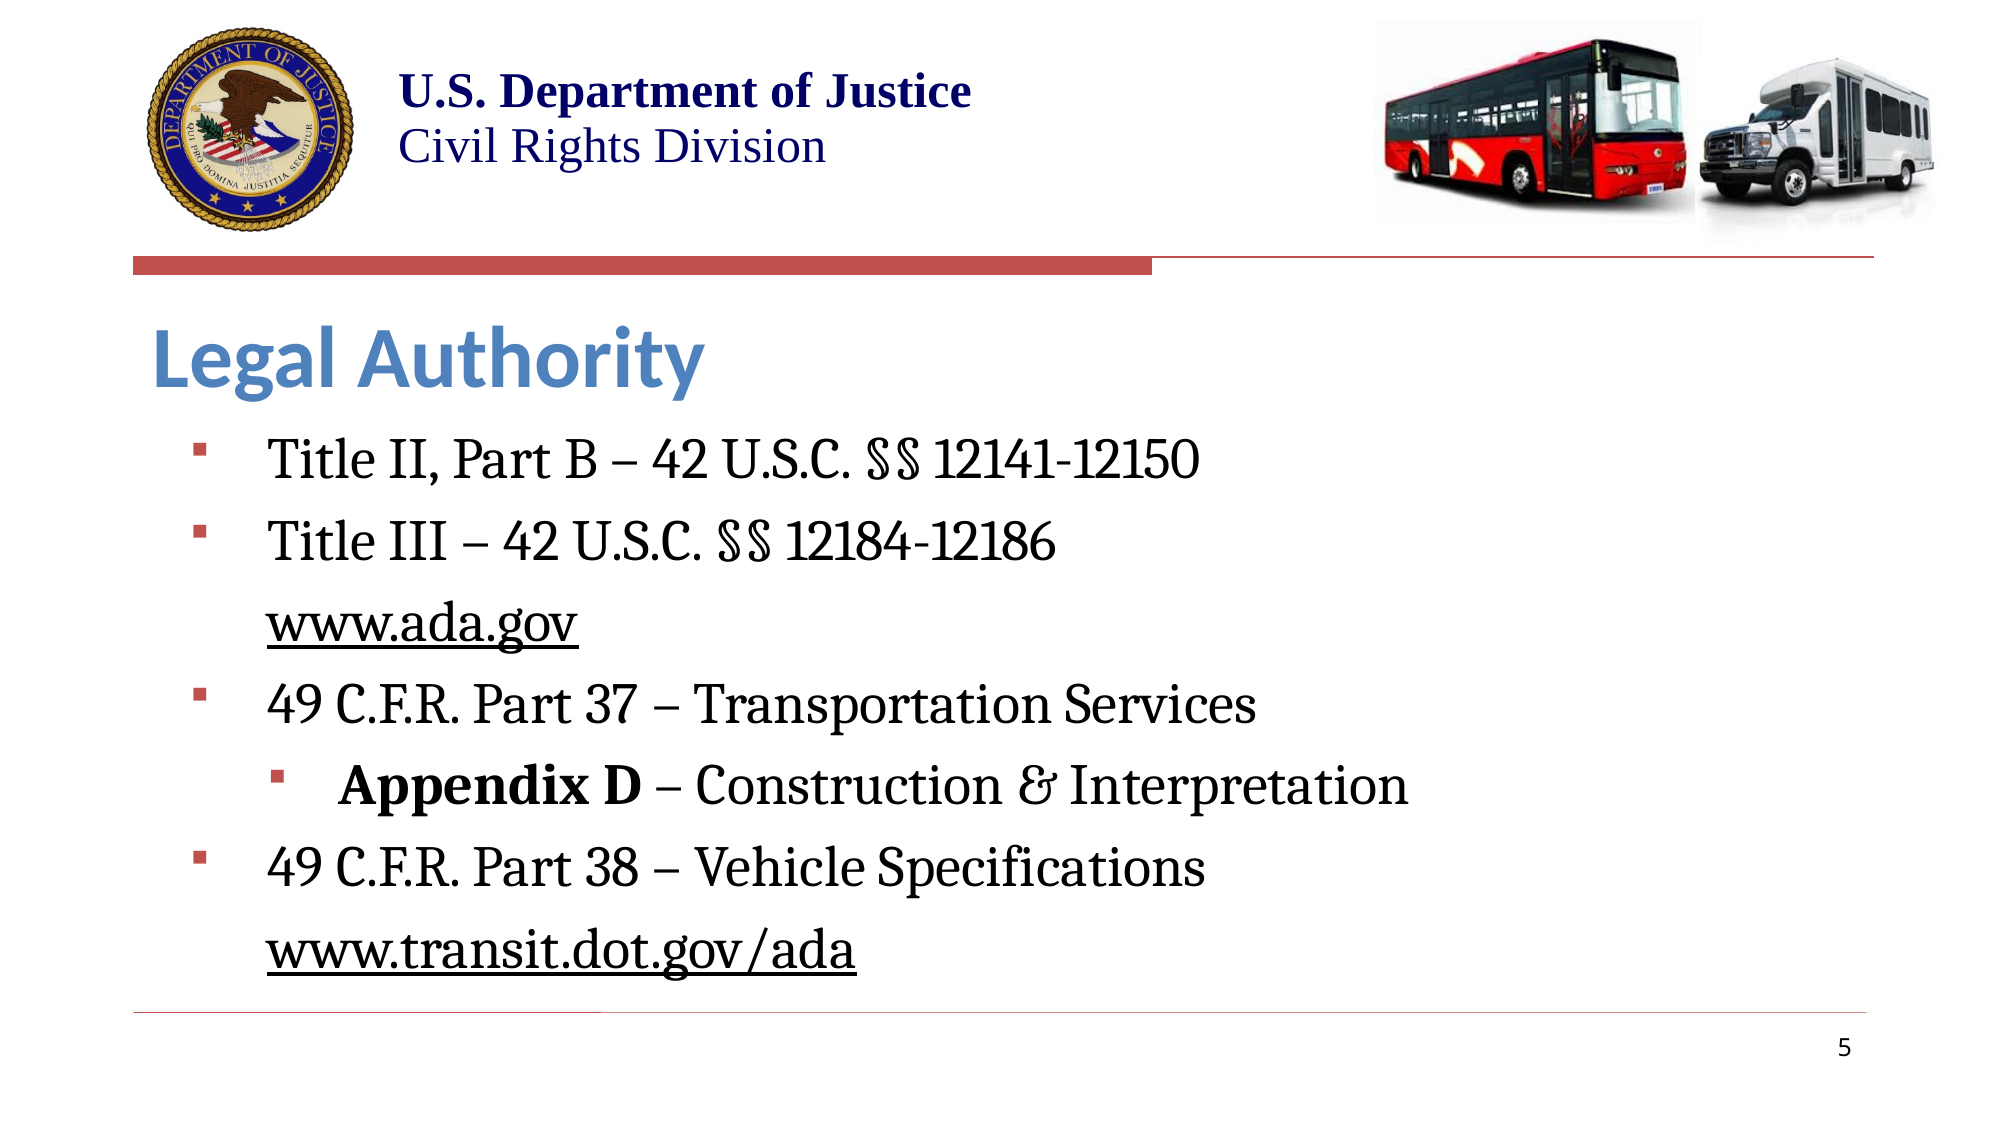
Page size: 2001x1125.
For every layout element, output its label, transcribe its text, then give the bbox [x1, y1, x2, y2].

slide_number 5 [1433, 1024, 1867, 1103]
picture [1374, 21, 1940, 245]
list Title II, Part B – 42 U.S.C. §§ 12141-12150 Title III – 42 U.S.C. §§ 12184-12186 www.ada.gov 49 C.F.R. Part 37 – Transportation Services Appendix D – Construction & Interpretation 49 C.F.R. Part 38 – Vehicle Specifications www.transit.dot.gov/ada [174, 412, 1867, 925]
picture [137, 21, 363, 238]
title Legal Authority [137, 287, 1713, 413]
